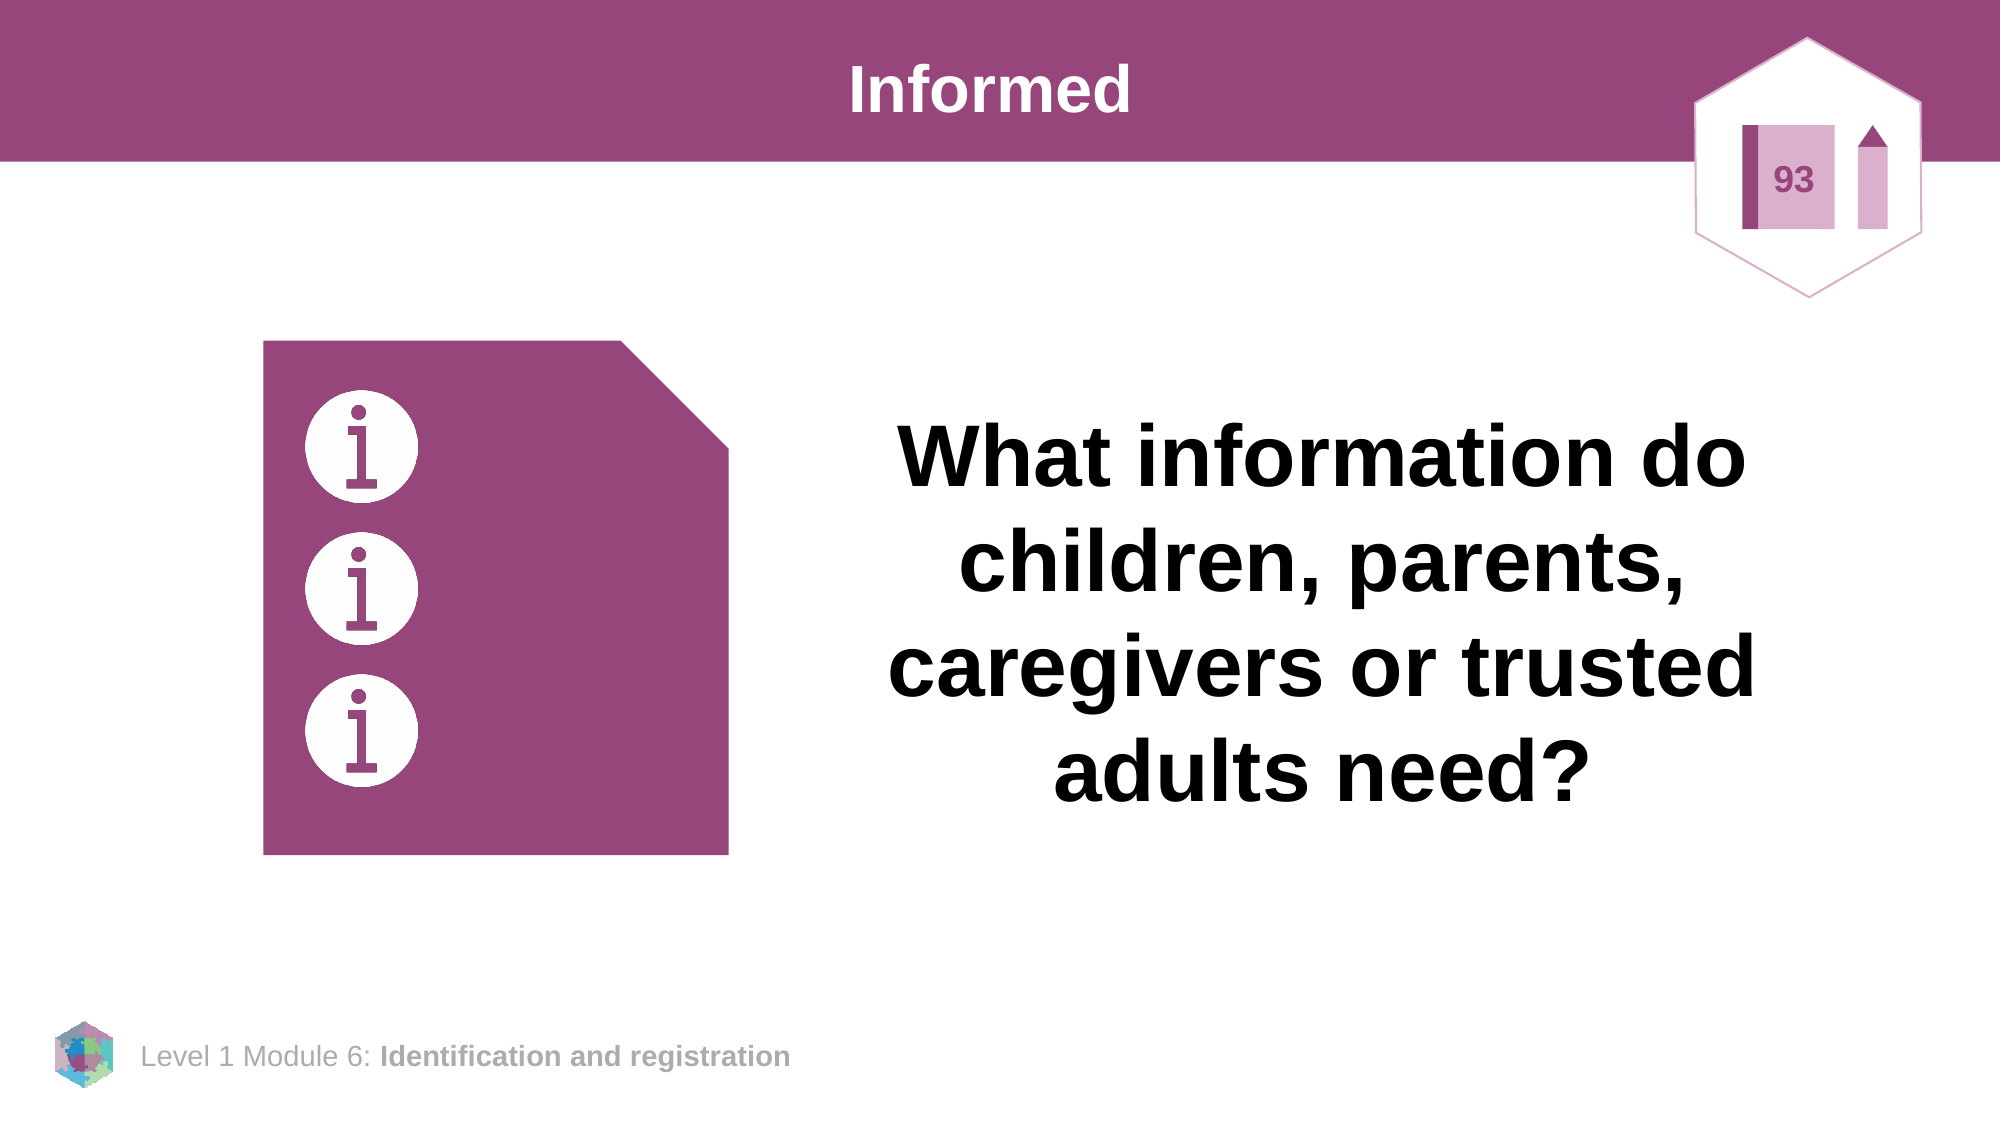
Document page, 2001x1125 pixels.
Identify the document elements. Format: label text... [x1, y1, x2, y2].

picture [290, 375, 433, 802]
text_box [262, 339, 730, 857]
title Informed [137, 19, 1863, 163]
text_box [1677, 55, 1939, 280]
text_box What information do children, parents, caregivers or trusted adults need? [869, 391, 1778, 826]
picture [55, 1021, 113, 1088]
